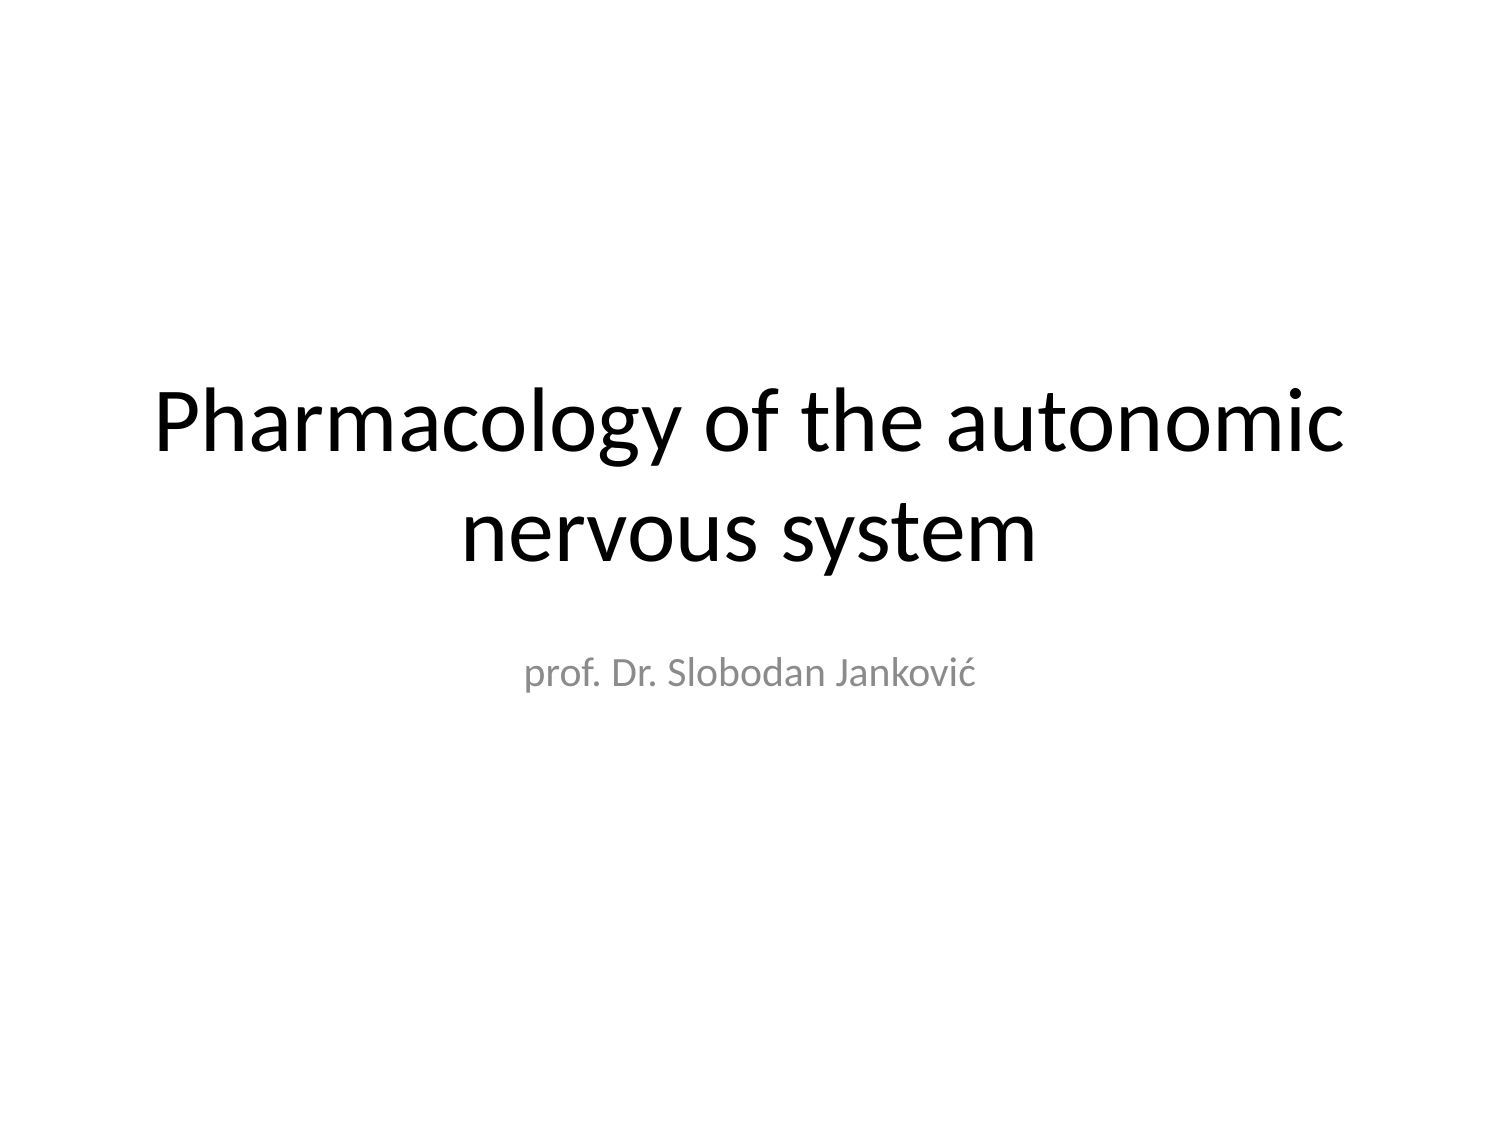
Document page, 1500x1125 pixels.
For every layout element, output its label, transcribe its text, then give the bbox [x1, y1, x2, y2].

subtitle prof. Dr. Slobodan Janković [225, 637, 1275, 925]
title Pharmacology of the autonomic nervous system [112, 349, 1388, 591]
